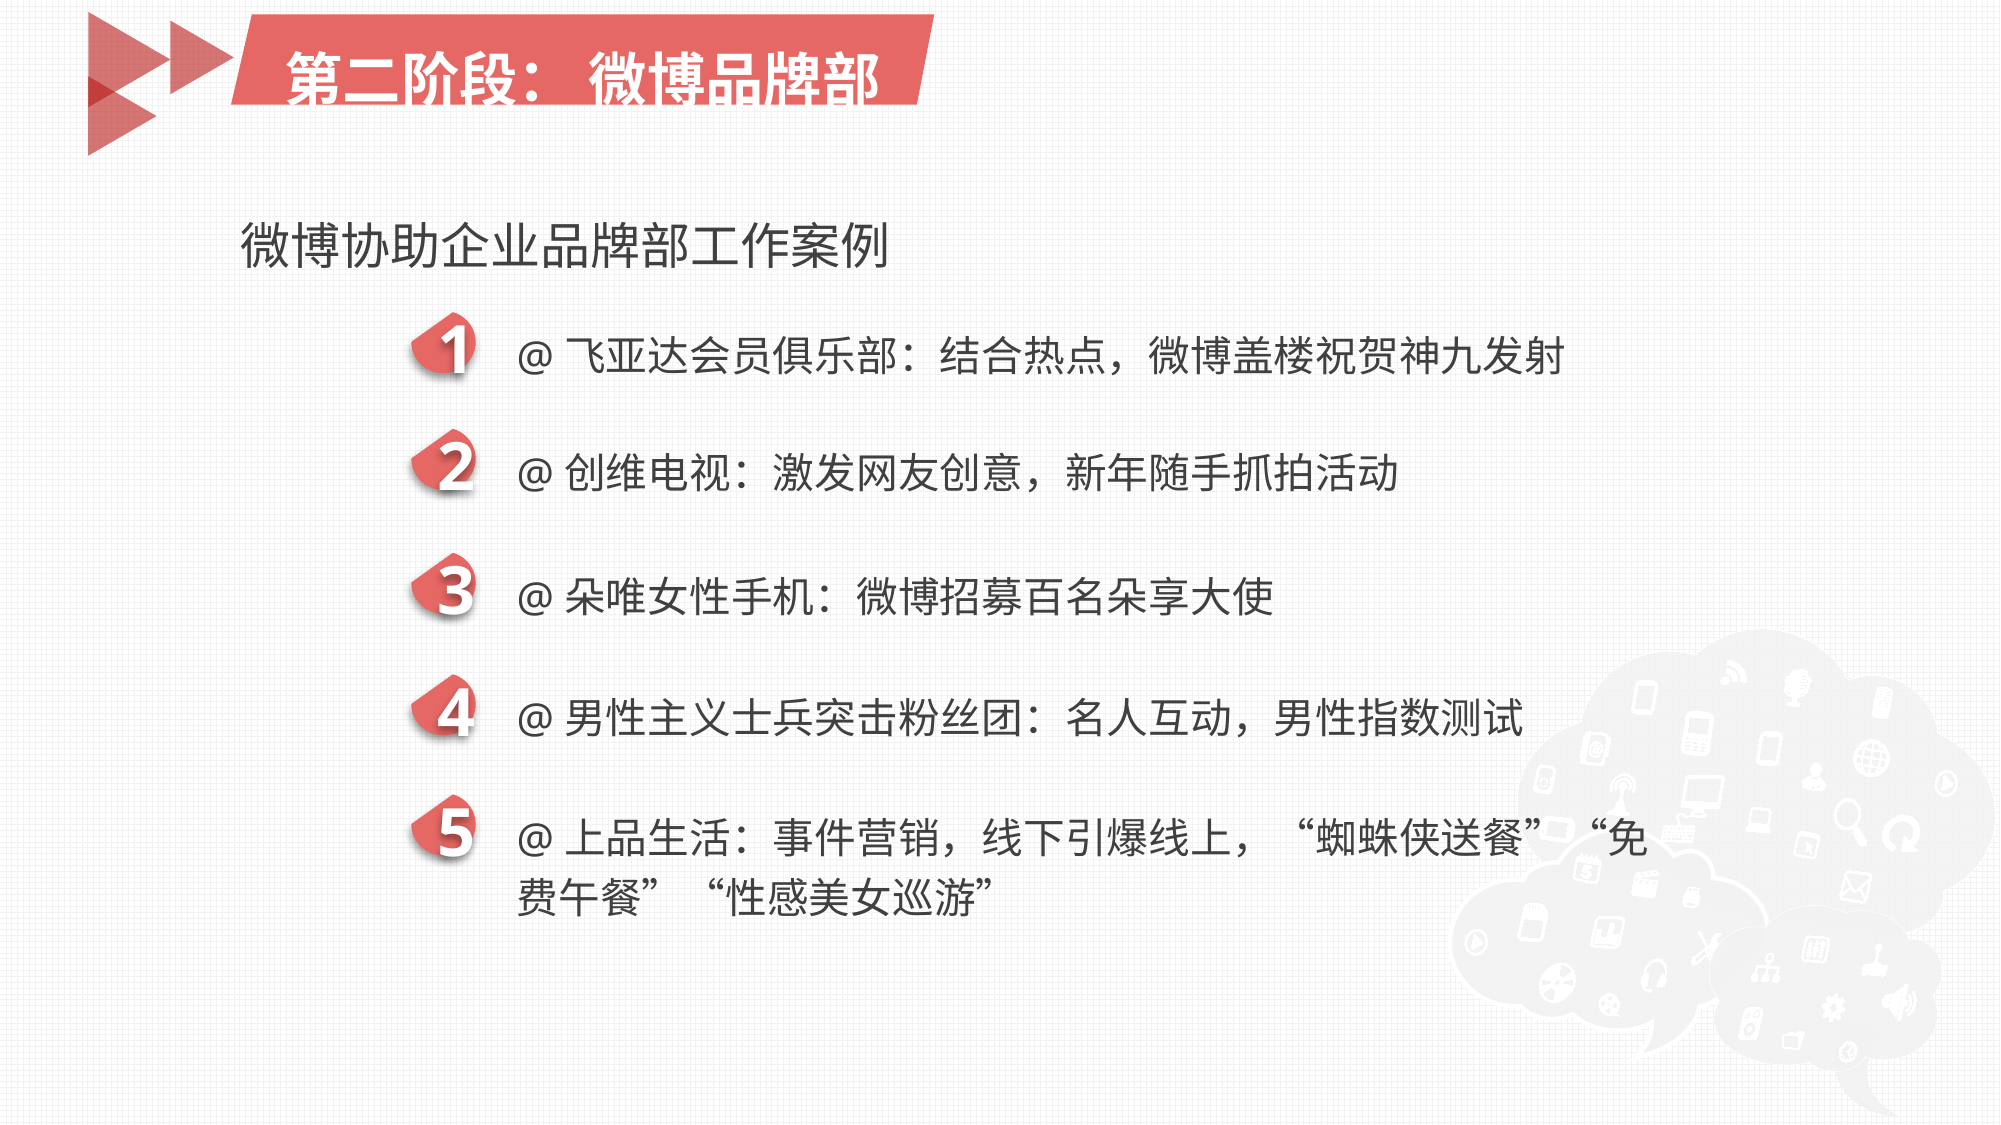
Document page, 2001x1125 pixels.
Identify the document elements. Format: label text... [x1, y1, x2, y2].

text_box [88, 11, 221, 156]
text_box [221, 0, 935, 262]
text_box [1449, 625, 2000, 1117]
text_box @朵唯女性手机：微博招募百名朵享大使 [501, 553, 1318, 628]
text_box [411, 540, 476, 637]
text_box @男性主义士兵突击粉丝团：名人互动，男性指数测试 [501, 674, 1449, 750]
text_box @创维电视：激发网友创意，新年随手抓拍活动 [501, 429, 1429, 504]
text_box @飞亚达会员俱乐部：结合热点，微博盖楼祝贺神九发射 [501, 312, 1586, 388]
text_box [411, 661, 476, 758]
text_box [411, 299, 476, 396]
text_box @上品生活：事件营销，线下引爆线上，“蜘蛛侠送餐”“免费午餐”“性感美女巡游” [501, 794, 1449, 930]
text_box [411, 416, 476, 513]
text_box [411, 782, 476, 878]
